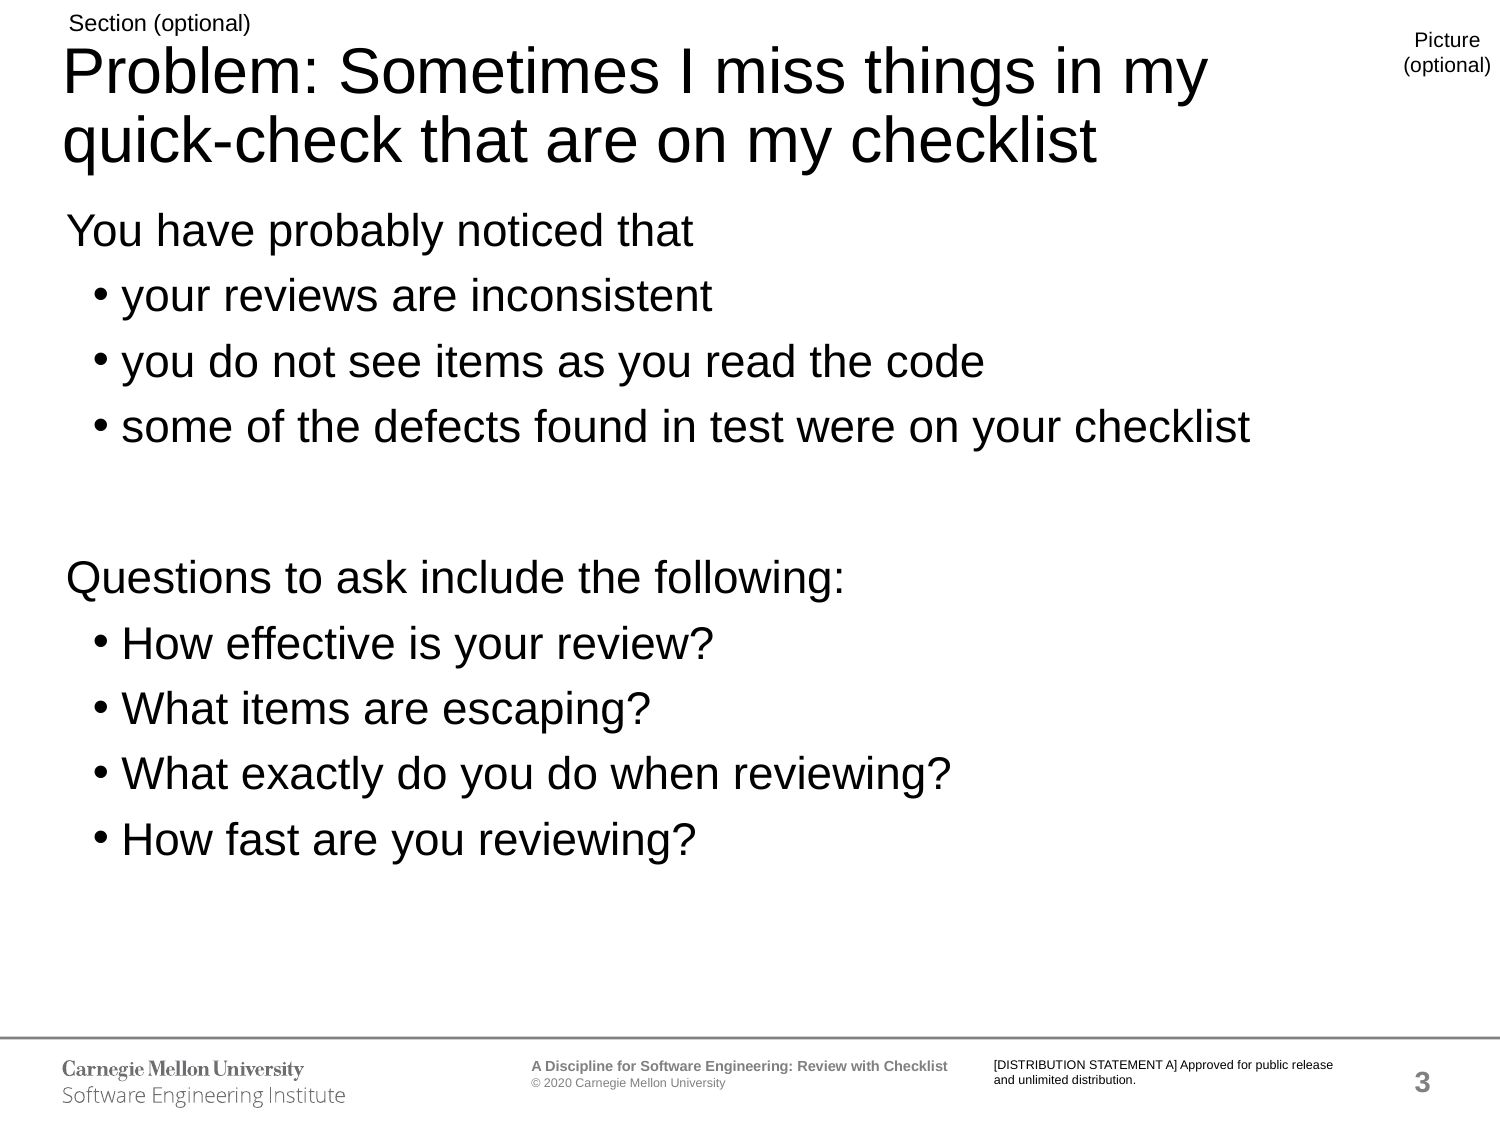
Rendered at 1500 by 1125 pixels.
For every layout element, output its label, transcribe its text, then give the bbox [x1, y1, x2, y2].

title Problem: Sometimes I miss things in my quick-check that are on my checklist [62, 37, 1338, 182]
list You have probably noticed that your reviews are inconsistent you do not see items as you read the code some of the defects found in test were on your checklist Questions to ask include the following: How effective is your review? What items are escaping? What exactly do you do when reviewing? How fast are you reviewing? [65, 200, 1431, 1024]
